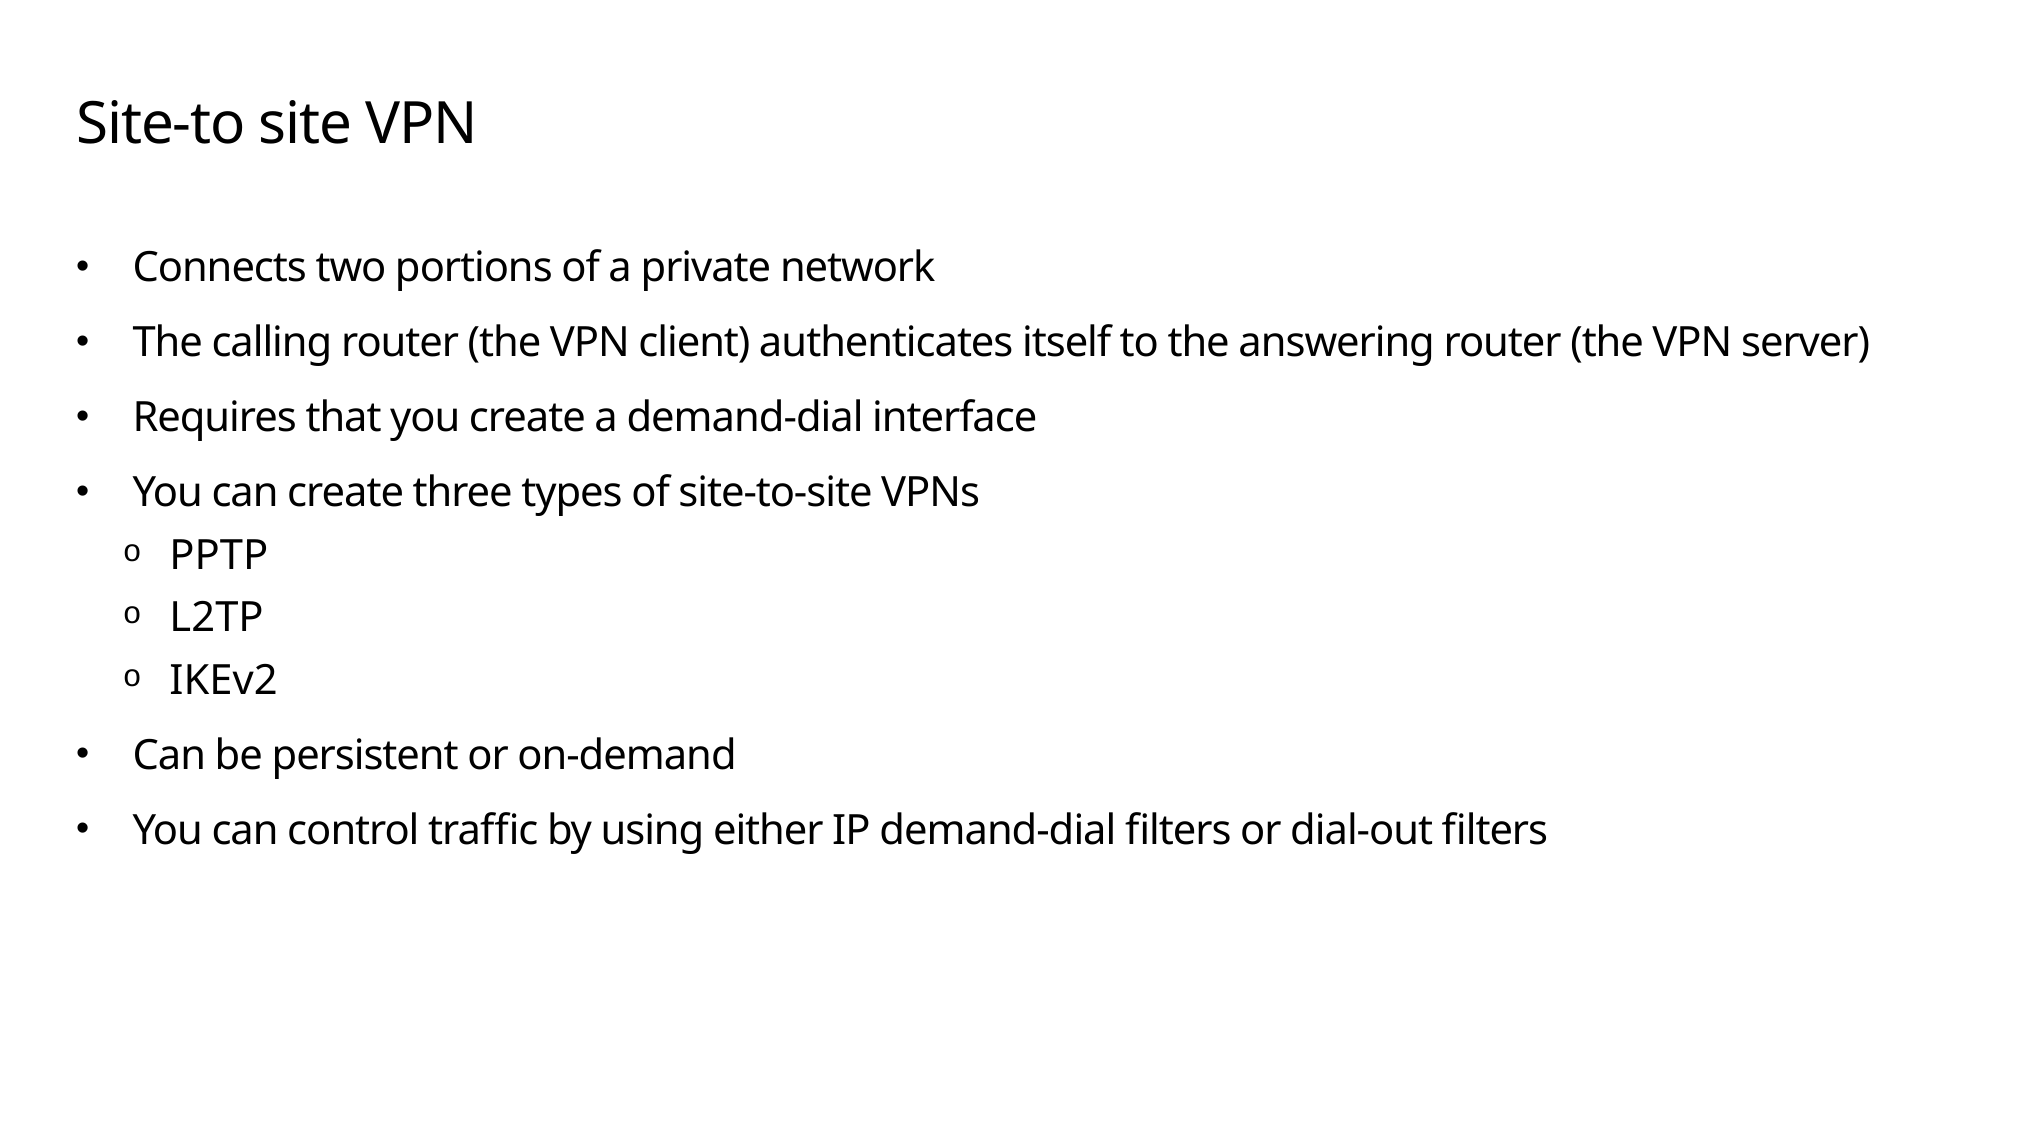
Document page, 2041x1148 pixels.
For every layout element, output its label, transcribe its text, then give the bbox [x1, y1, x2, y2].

list Connects two portions of a private network The calling router (the VPN client) authenticates itself to the answering router (the VPN server) Requires that you create a demand-dial interface You can create three types of site-to-site VPNs PPTP L2TP IKEv2 Can be persistent or on-demand You can control traffic by using either IP demand-dial filters or dial-out filters [76, 240, 1970, 1074]
title Site-to site VPN [76, 93, 1968, 161]
